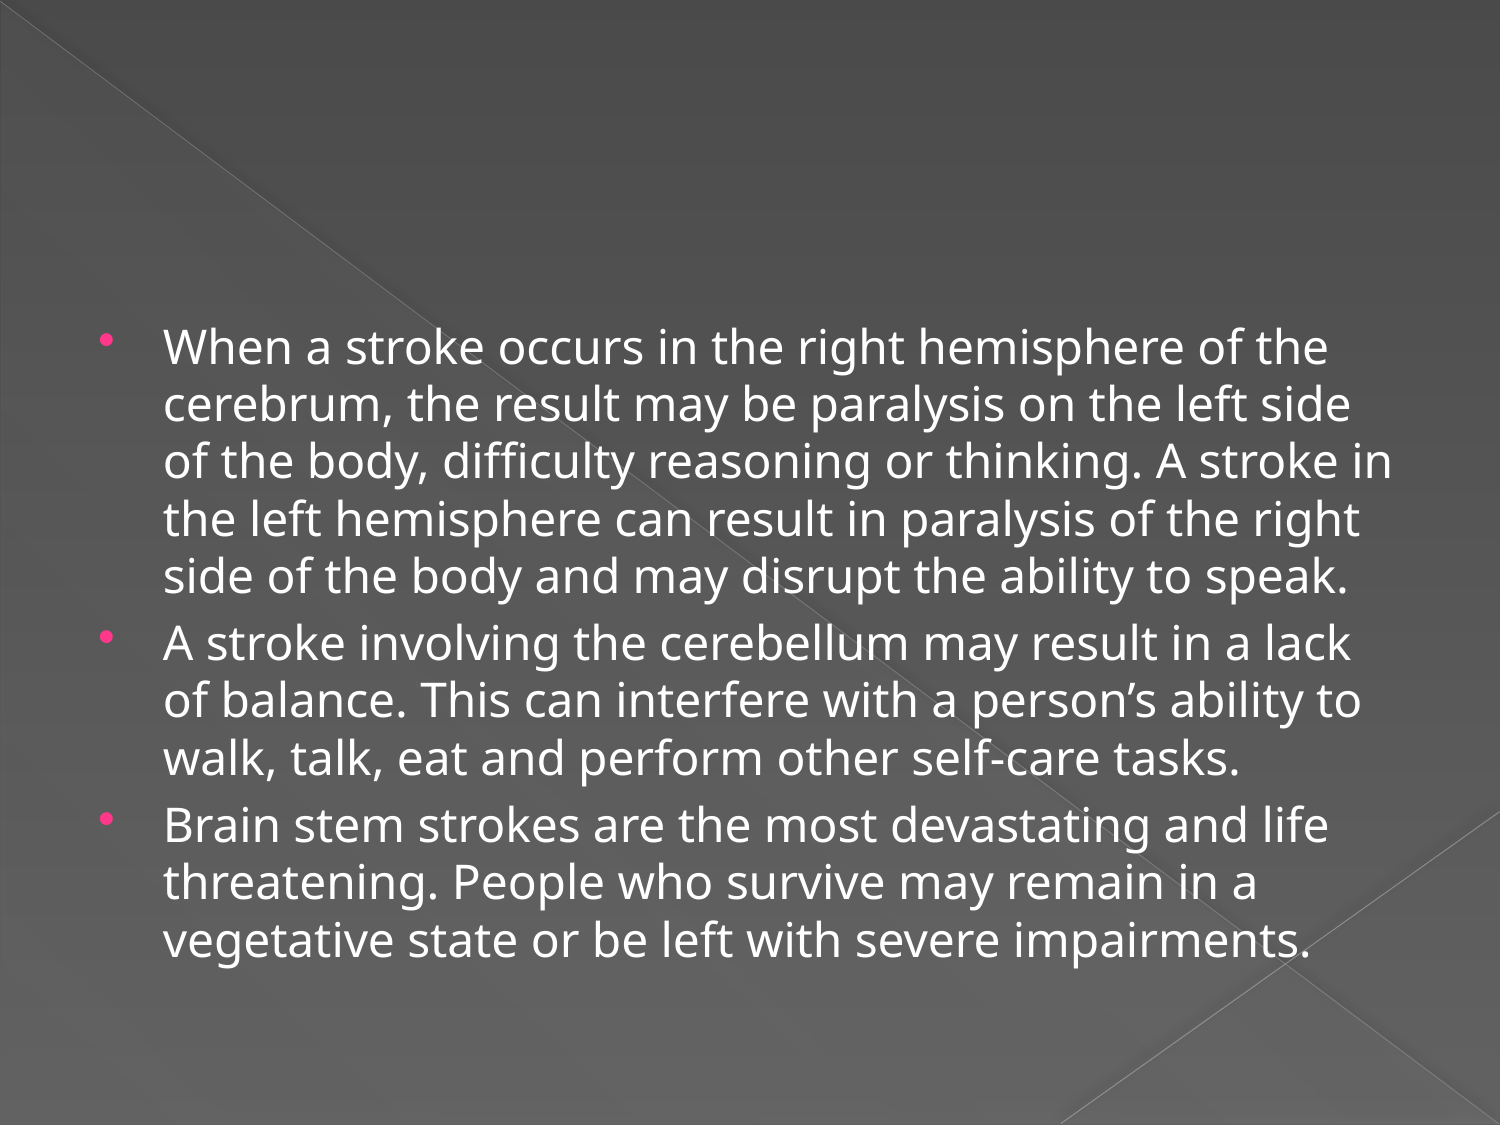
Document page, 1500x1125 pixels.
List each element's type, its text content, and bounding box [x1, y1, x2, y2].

list When a stroke occurs in the right hemisphere of the cerebrum, the result may be paralysis on the left side of the body, difficulty reasoning or thinking. A stroke in the left hemisphere can result in paralysis of the right side of the body and may disrupt the ability to speak. A stroke involving the cerebellum may result in a lack of balance. This can interfere with a person’s ability to walk, talk, eat and perform other self-care tasks. Brain stem strokes are the most devastating and life threatening. People who survive may remain in a vegetative state or be left with severe impairments. [75, 308, 1425, 1059]
